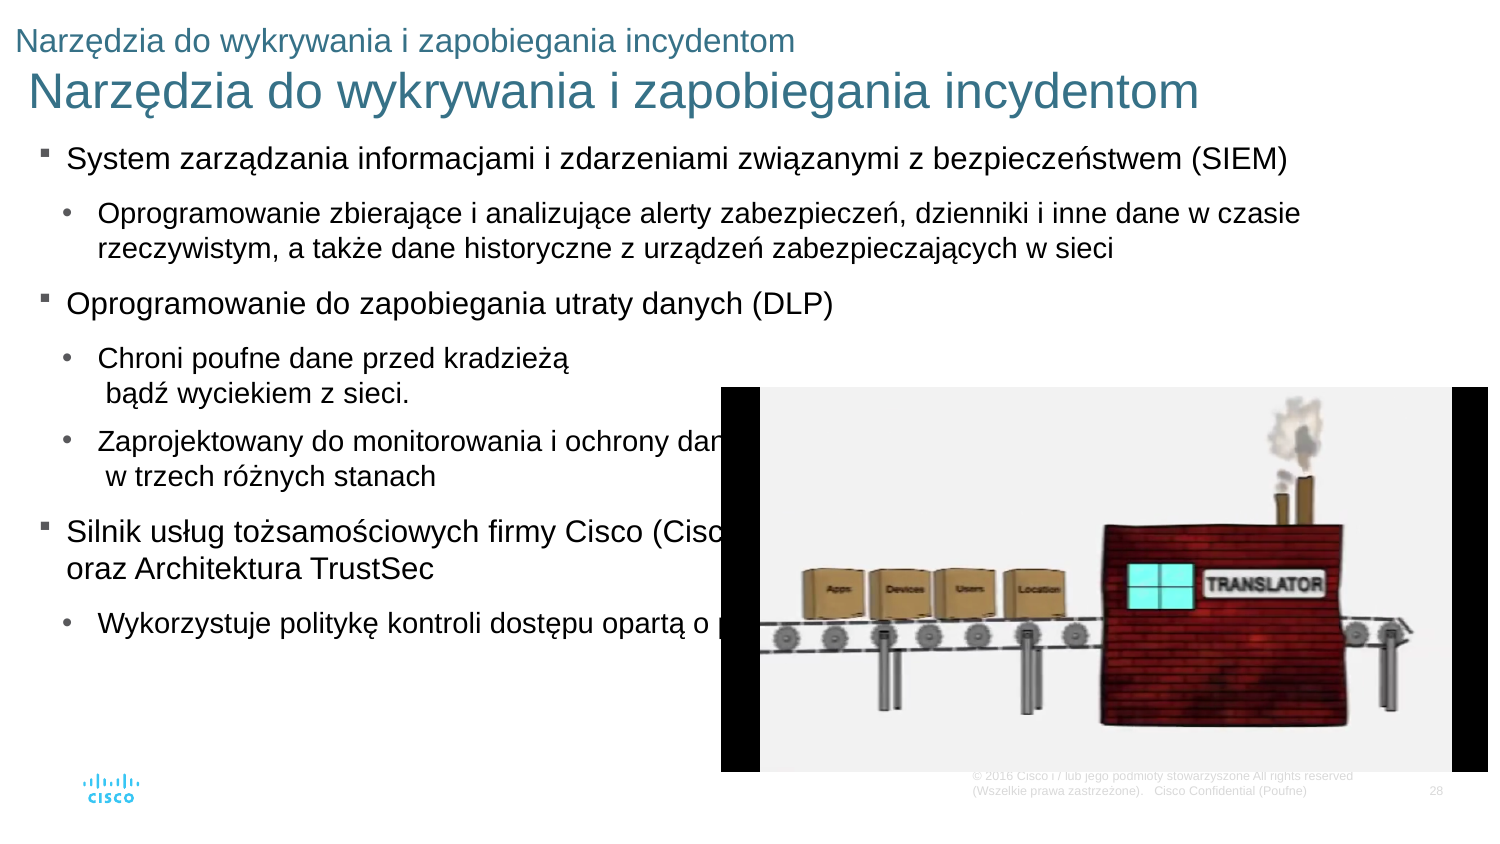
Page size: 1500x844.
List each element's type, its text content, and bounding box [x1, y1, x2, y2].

list System zarządzania informacjami i zdarzeniami związanymi z bezpieczeństwem (SIEM) Oprogramowanie zbierające i analizujące alerty zabezpieczeń, dzienniki i inne dane w czasie rzeczywistym, a także dane historyczne z urządzeń zabezpieczających w sieci Oprogramowanie do zapobiegania utraty danych (DLP) Chroni poufne dane przed kradzieżą bądź wyciekiem z sieci. Zaprojektowany do monitorowania i ochrony danych w trzech różnych stanach Silnik usług tożsamościowych firmy Cisco (Cisco ISE) oraz Architektura TrustSec Wykorzystuje politykę kontroli dostępu opartą o przydział ról [23, 131, 1476, 813]
picture [721, 387, 1489, 773]
title Narzędzia do wykrywania i zapobiegania incydentom Narzędzia do wykrywania i zapobiegania incydentom [0, 6, 1500, 131]
